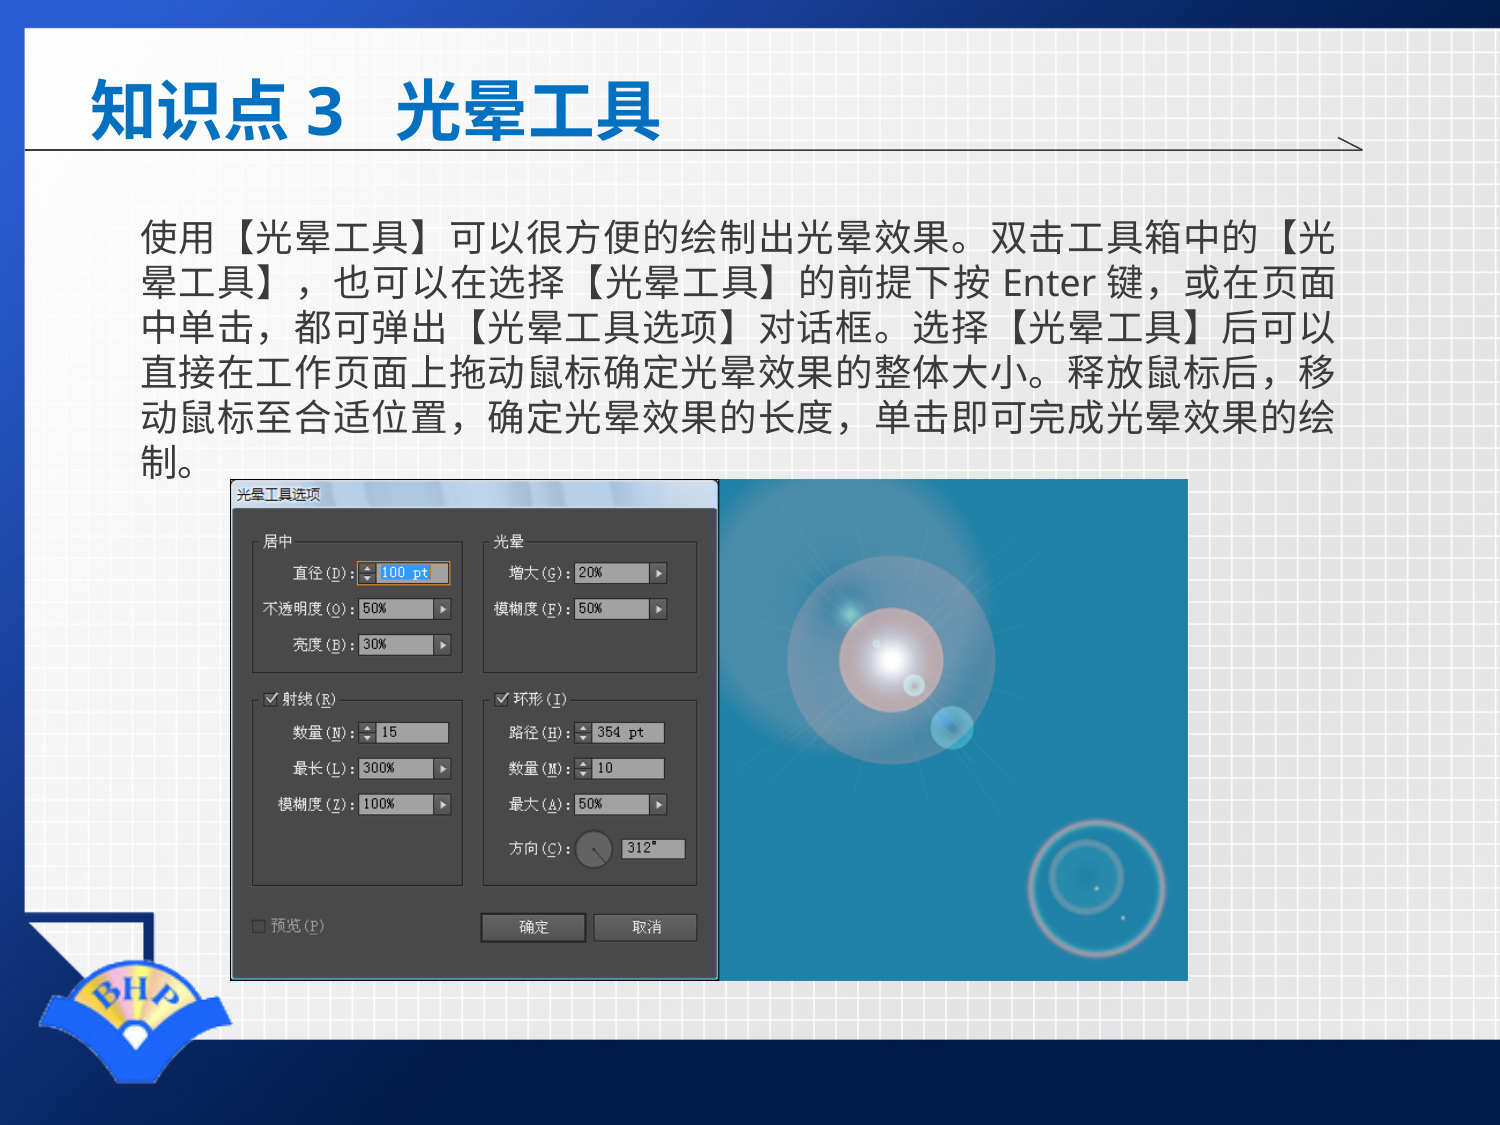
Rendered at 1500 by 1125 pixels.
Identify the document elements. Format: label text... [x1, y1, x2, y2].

text_box 使用【光晕工具】可以很方便的绘制出光晕效果。双击工具箱中的【光晕工具】，也可以在选择【光晕工具】的前提下按Enter键，或在页面中单击，都可弹出【光晕工具选项】对话框。选择【光晕工具】后可以直接在工作页面上拖动鼠标确定光晕效果的整体大小。释放鼠标后，移动鼠标至合适位置，确定光晕效果的长度，单击即可完成光晕效果的绘制。 [125, 207, 1353, 560]
title 知识点3 光晕工具 [75, 62, 1338, 155]
picture [0, 0, 1500, 1125]
